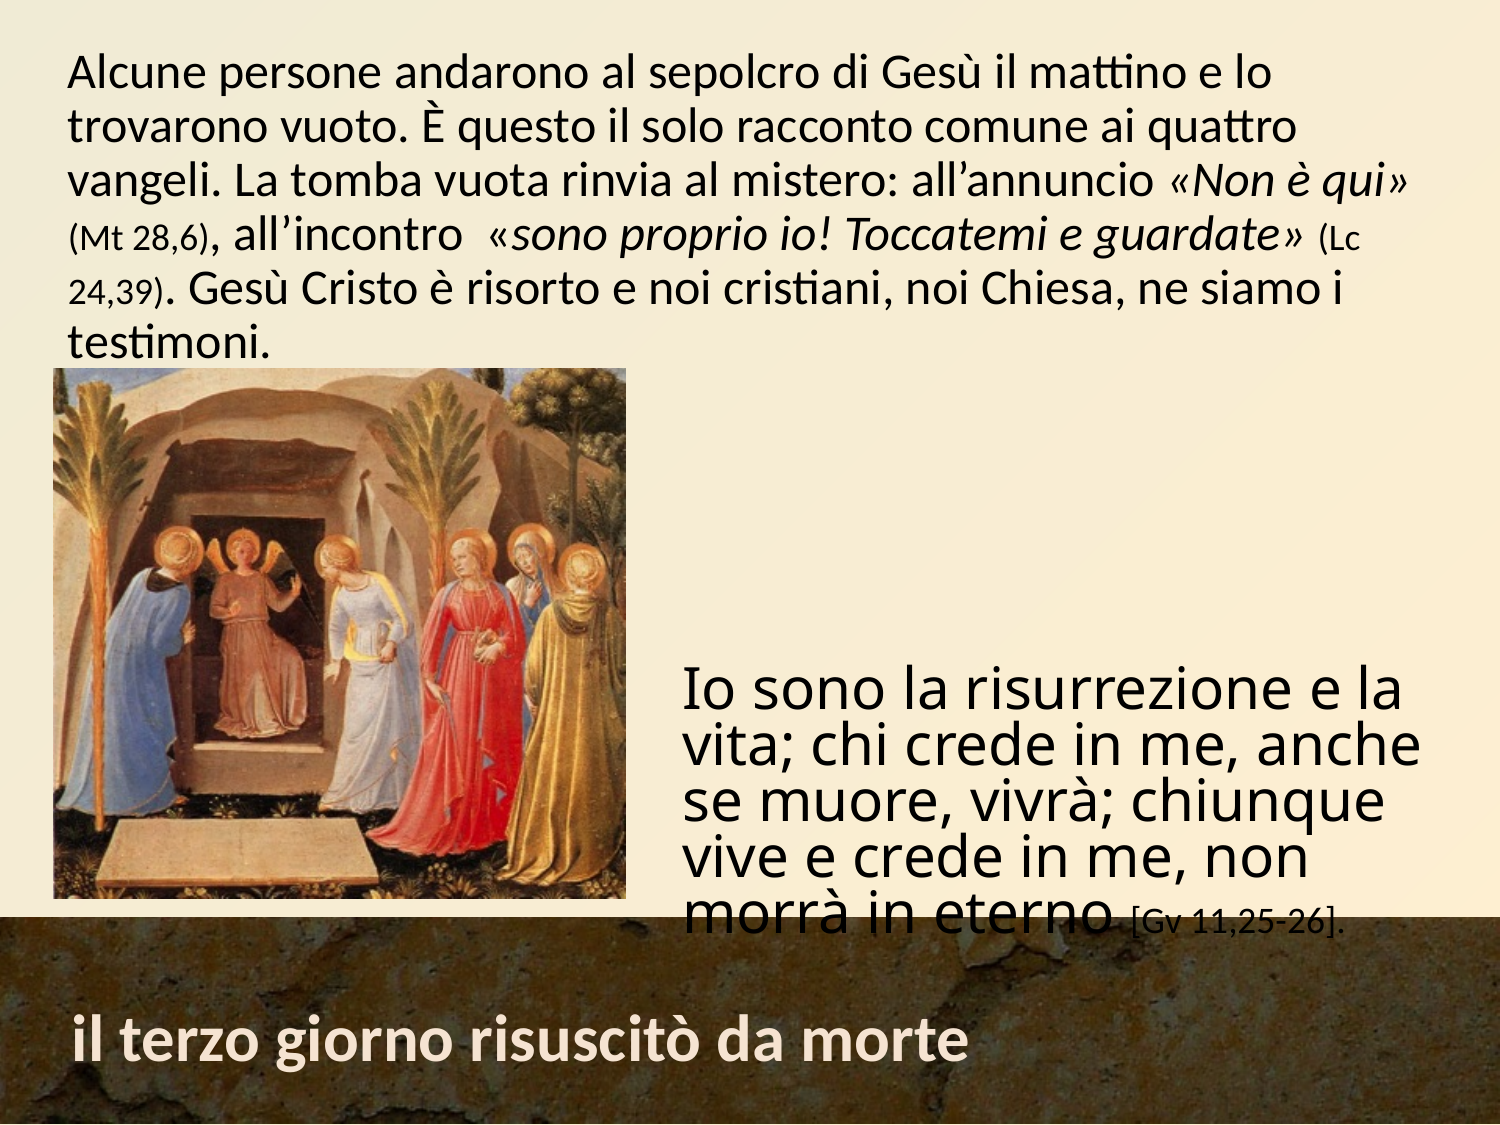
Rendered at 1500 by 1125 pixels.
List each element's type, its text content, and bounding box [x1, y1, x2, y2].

text_box Io sono la risurrezione e la vita; chi crede in me, anche se muore, vivrà; chiunque vive e crede in me, non morrà in eterno [Gv 11,25-26]. [667, 657, 1477, 952]
text_box il terzo giorno risuscitò da morte [56, 987, 987, 1083]
picture [0, 917, 1500, 1124]
picture [53, 368, 626, 899]
text_box Alcune persone andarono al sepolcro di Gesù il mattino e lo trovarono vuoto. È questo il solo racconto comune ai quattro vangeli. La tomba vuota rinvia al mistero: all’annuncio «Non è qui» (Mt 28,6), all’incontro «sono proprio io! Toccatemi e guardate» (Lc 24,39). Gesù Cristo è risorto e noi cristiani, noi Chiesa, ne siamo i testimoni. [53, 38, 1459, 377]
